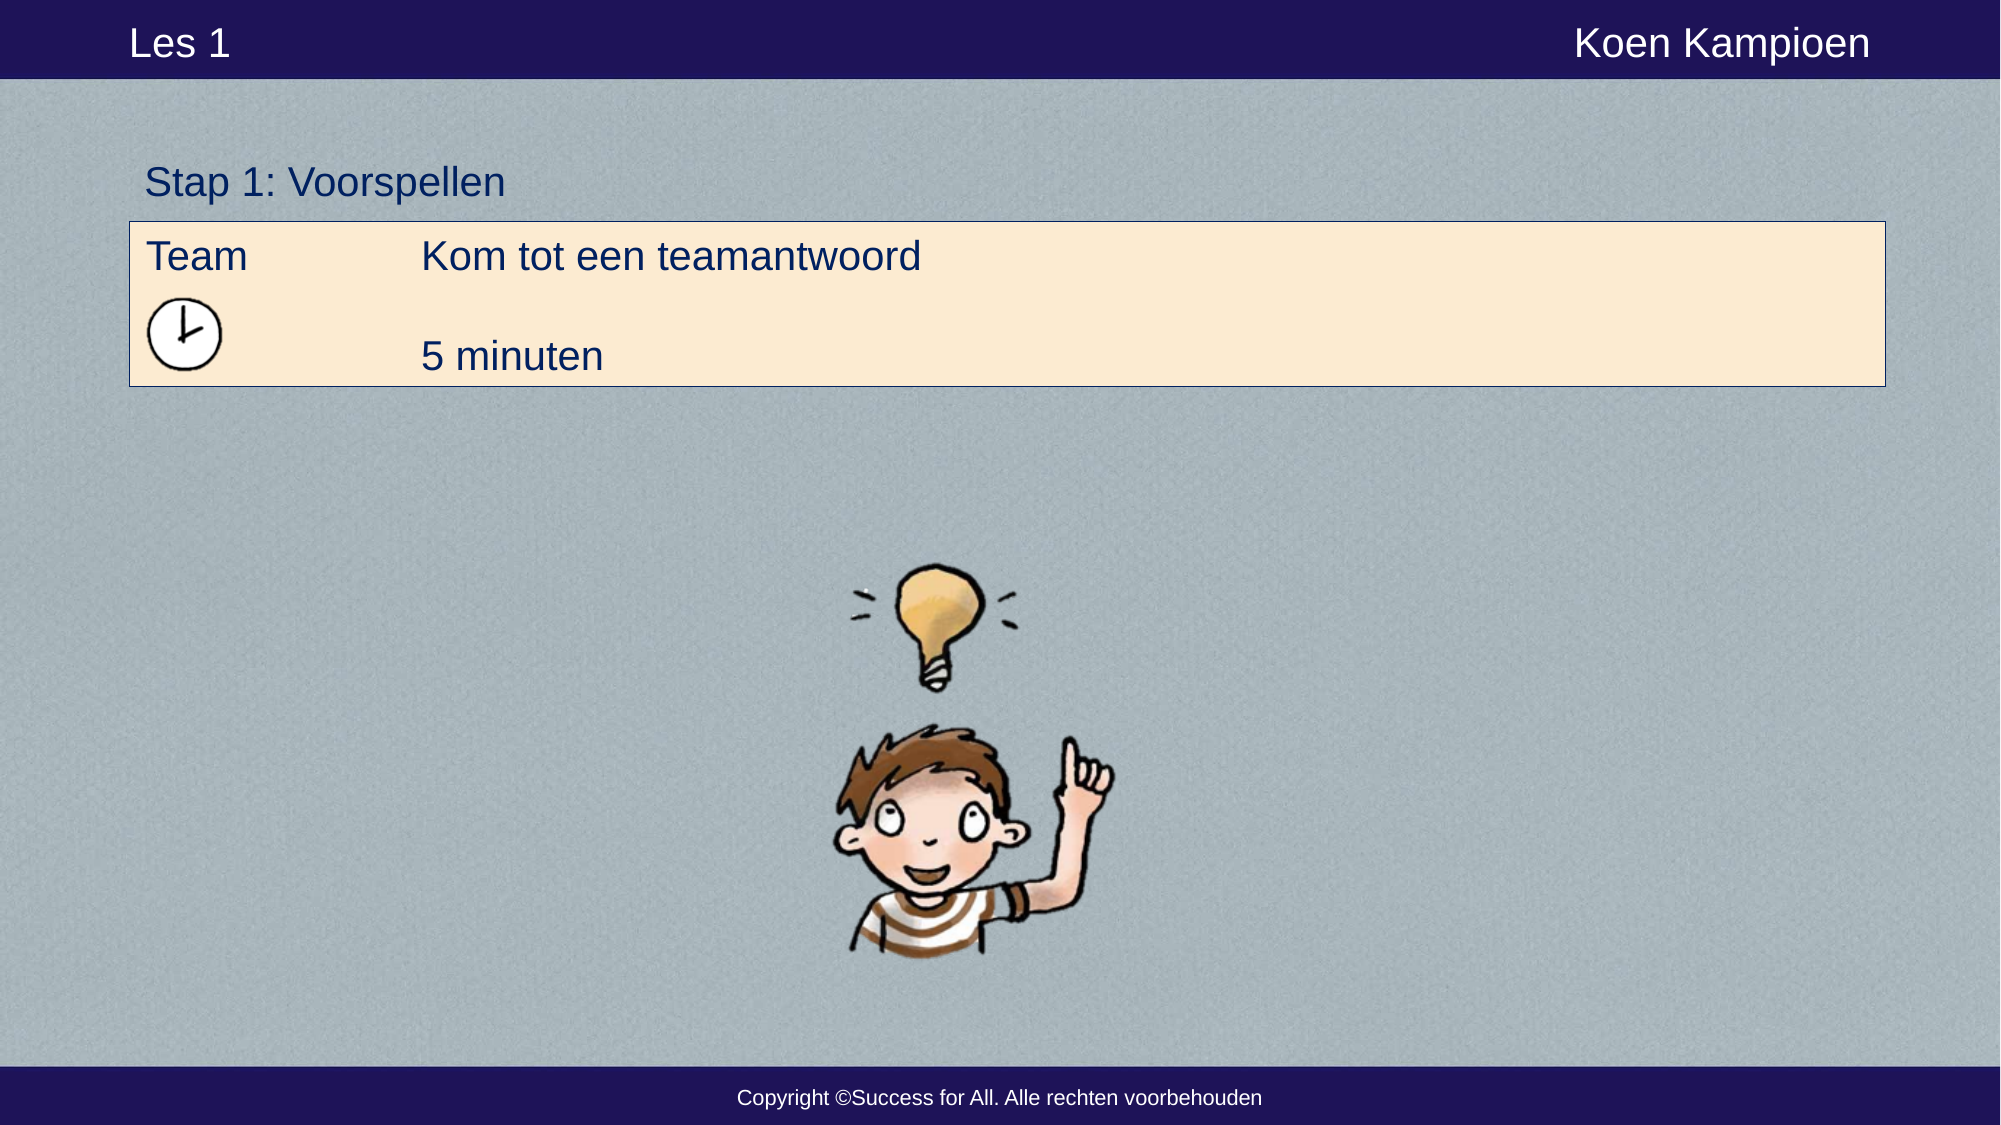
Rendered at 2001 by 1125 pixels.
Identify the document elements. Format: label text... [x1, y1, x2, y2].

text_box Les 1 [114, 8, 354, 73]
text_box Copyright ©Success for All. Alle rechten voorbehouden [0, 1076, 2000, 1125]
picture [0, 0, 2001, 1125]
text_box Stap 1: Voorspellen [129, 147, 922, 212]
text_box Team Kom tot een teamantwoord 5 minuten [129, 221, 1886, 387]
text_box Koen Kampioen [999, 8, 1886, 73]
